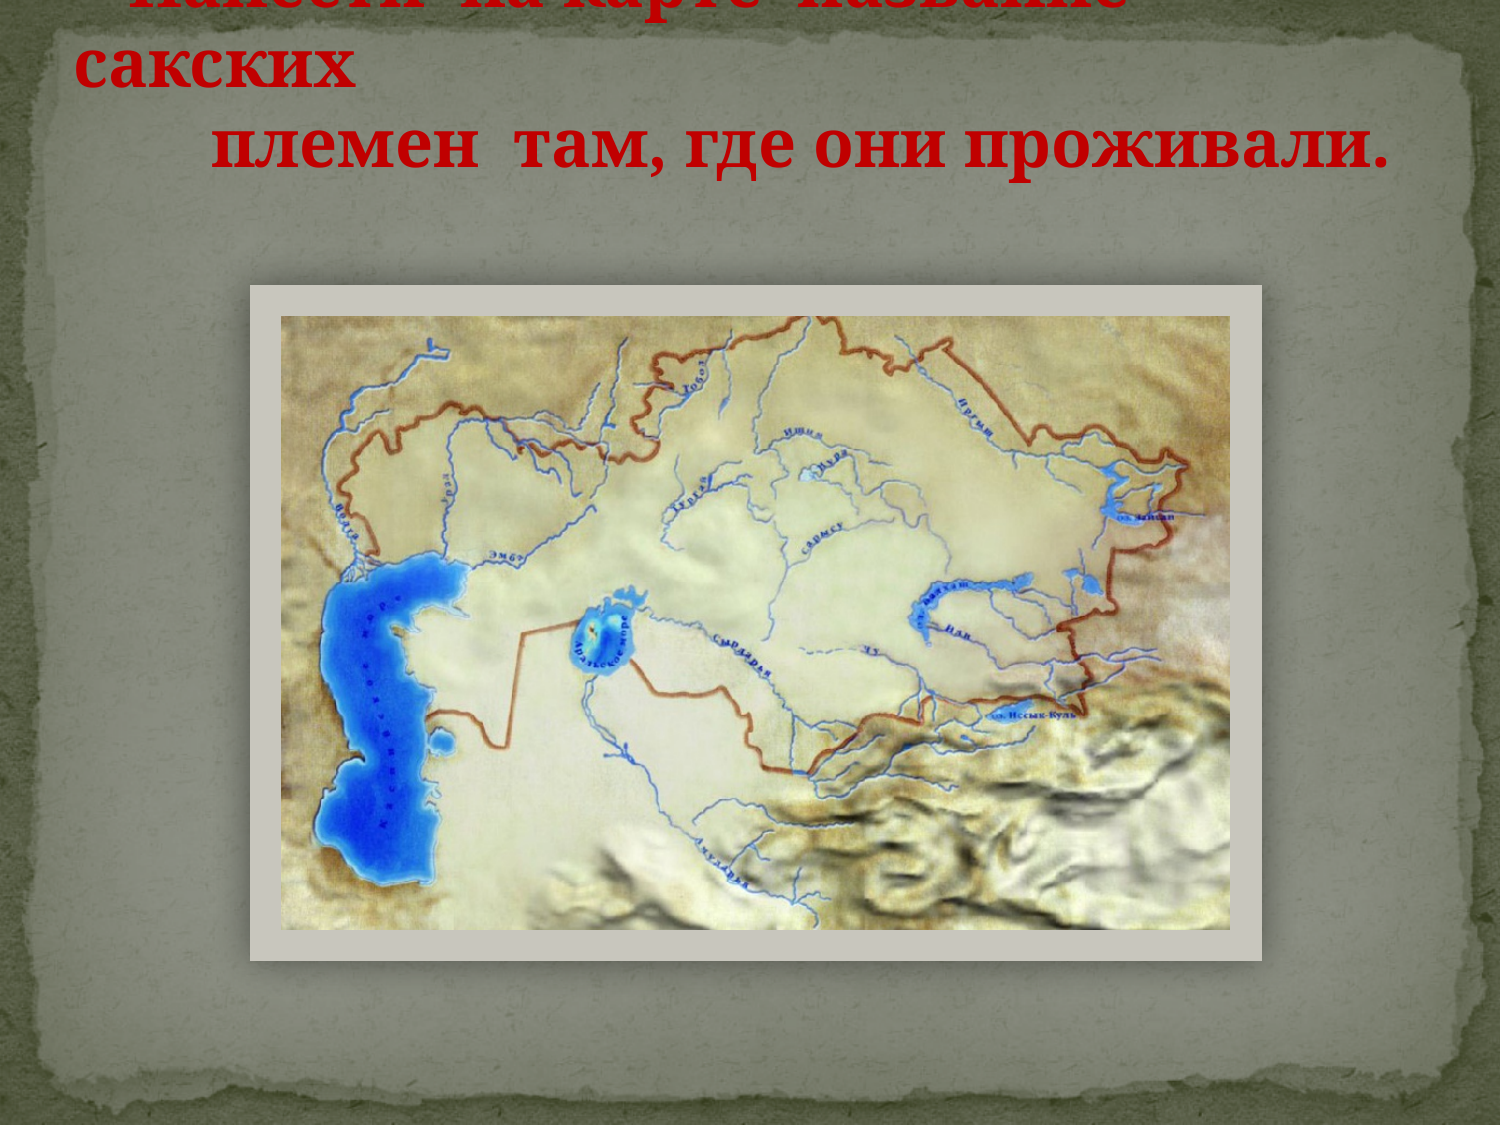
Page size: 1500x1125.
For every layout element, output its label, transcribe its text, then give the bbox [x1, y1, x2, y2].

title Нанести на карте название сакских племен там, где они проживали. [58, 58, 1409, 329]
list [283, 318, 1231, 929]
